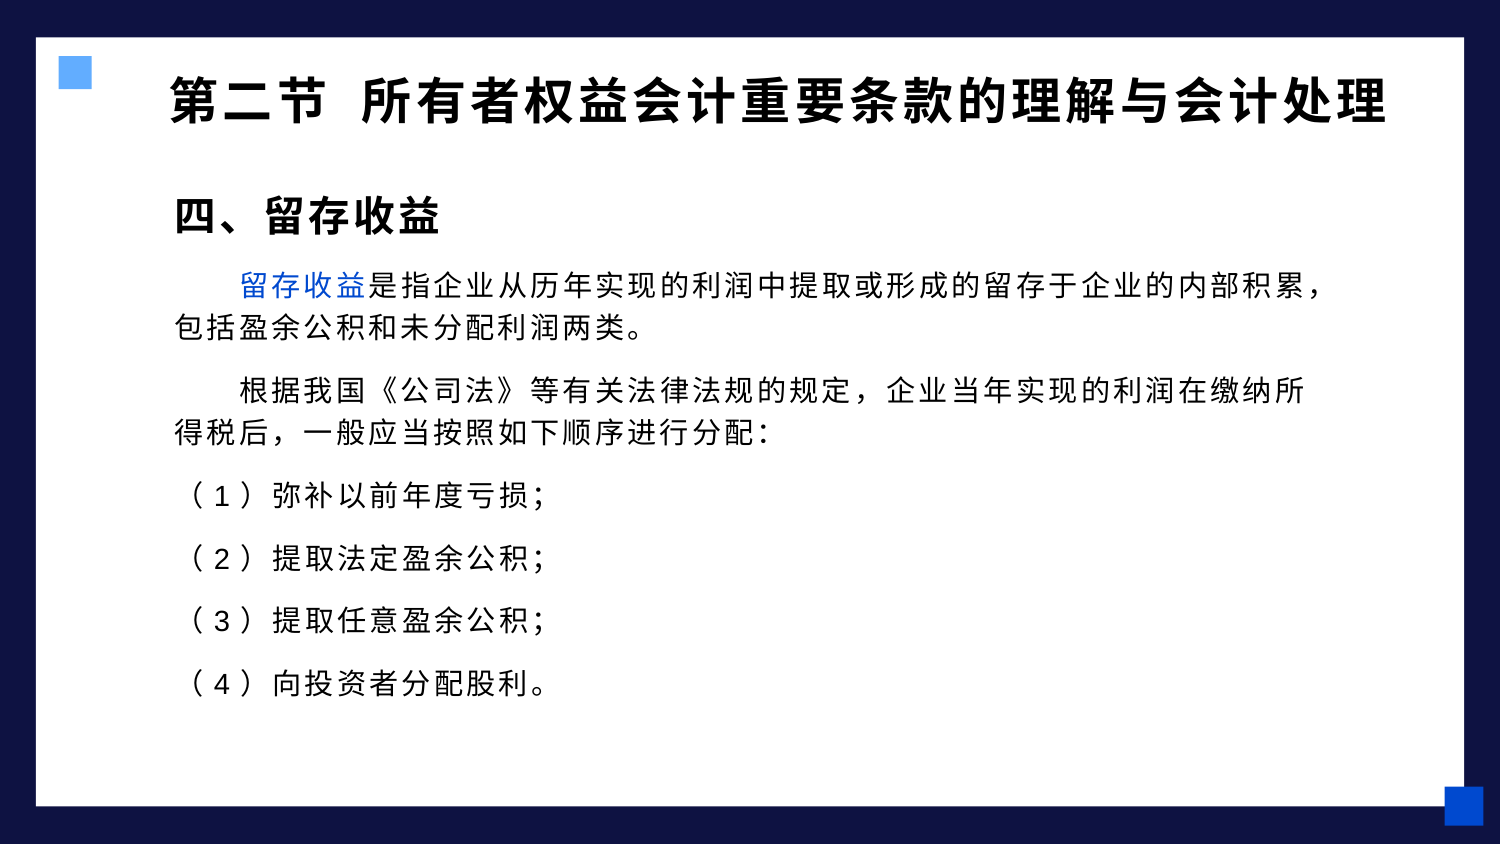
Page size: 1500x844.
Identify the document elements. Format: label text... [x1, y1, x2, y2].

list 四、留存收益 留存收益是指企业从历年实现的利润中提取或形成的留存于企业的内部积累，包括盈余公积和未分配利润两类。 根据我国《公司法》等有关法律法规的规定，企业当年实现的利润在缴纳所得税后，一般应当按照如下顺序进行分配： （1）弥补以前年度亏损； （2）提取法定盈余公积； （3）提取任意盈余公积； （4）向投资者分配股利。 [157, 179, 1343, 605]
title 第二节 所有者权益会计重要条款的理解与会计处理 [141, 48, 1411, 139]
